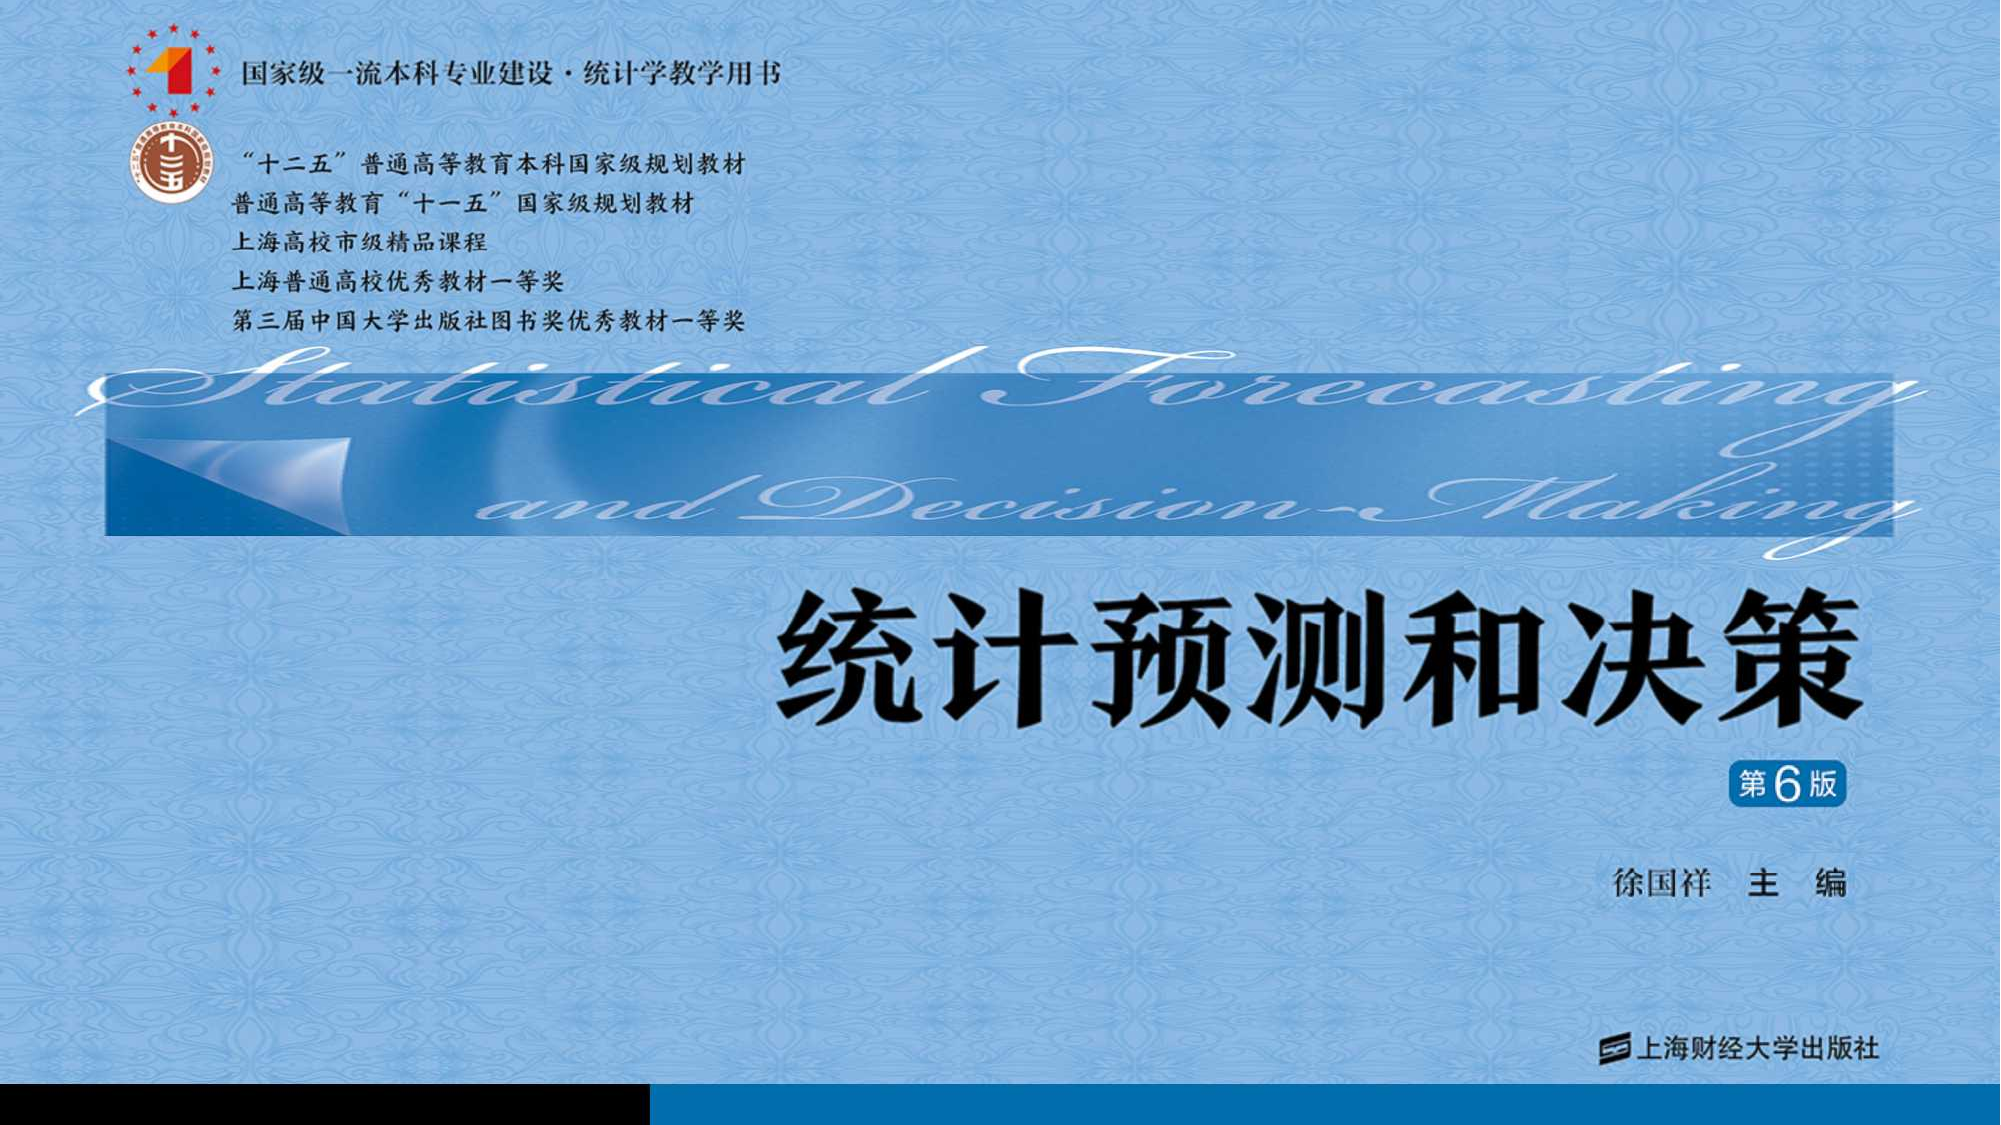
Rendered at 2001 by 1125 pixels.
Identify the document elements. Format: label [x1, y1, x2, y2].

slide_number [1456, 1035, 1900, 1088]
picture [0, 0, 2001, 1125]
